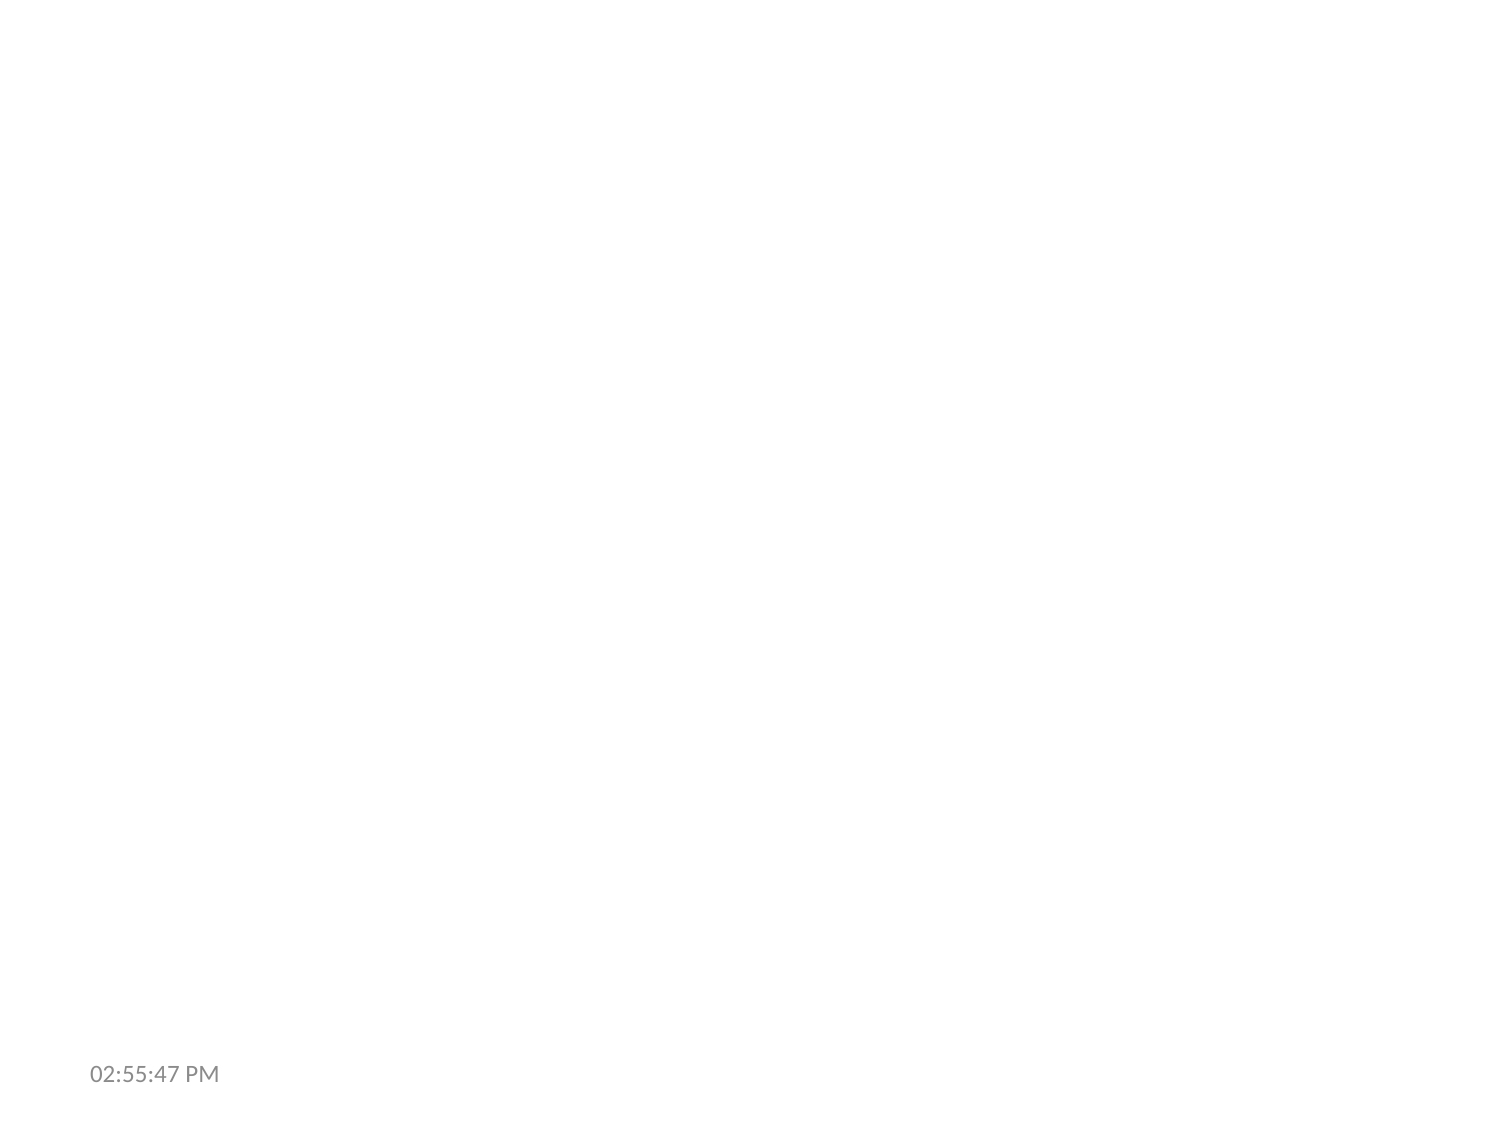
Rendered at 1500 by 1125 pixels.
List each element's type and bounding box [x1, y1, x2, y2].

slide_number [75, 1042, 425, 1103]
